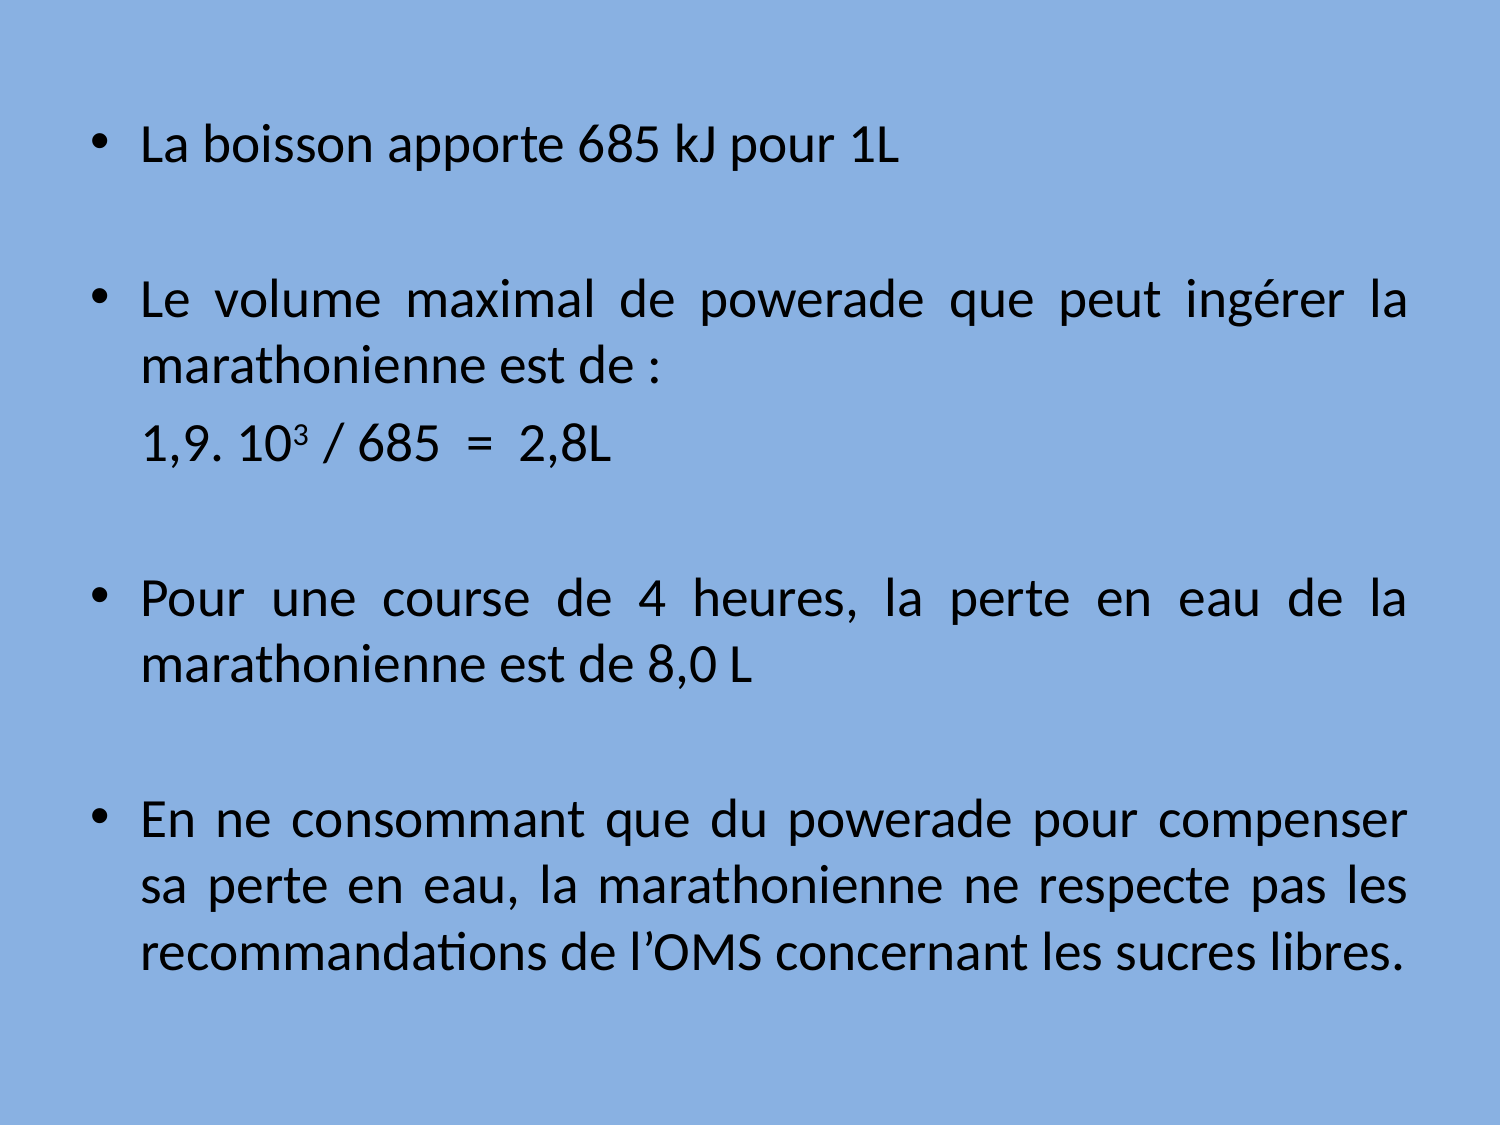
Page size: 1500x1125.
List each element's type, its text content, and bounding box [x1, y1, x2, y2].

list La boisson apporte 685 kJ pour 1L Le volume maximal de powerade que peut ingérer la marathonienne est de : 1,9. 103 / 685 = 2,8L Pour une course de 4 heures, la perte en eau de la marathonienne est de 8,0 L En ne consommant que du powerade pour compenser sa perte en eau, la marathonienne ne respecte pas les recommandations de l’OMS concernant les sucres libres. [75, 99, 1425, 1050]
